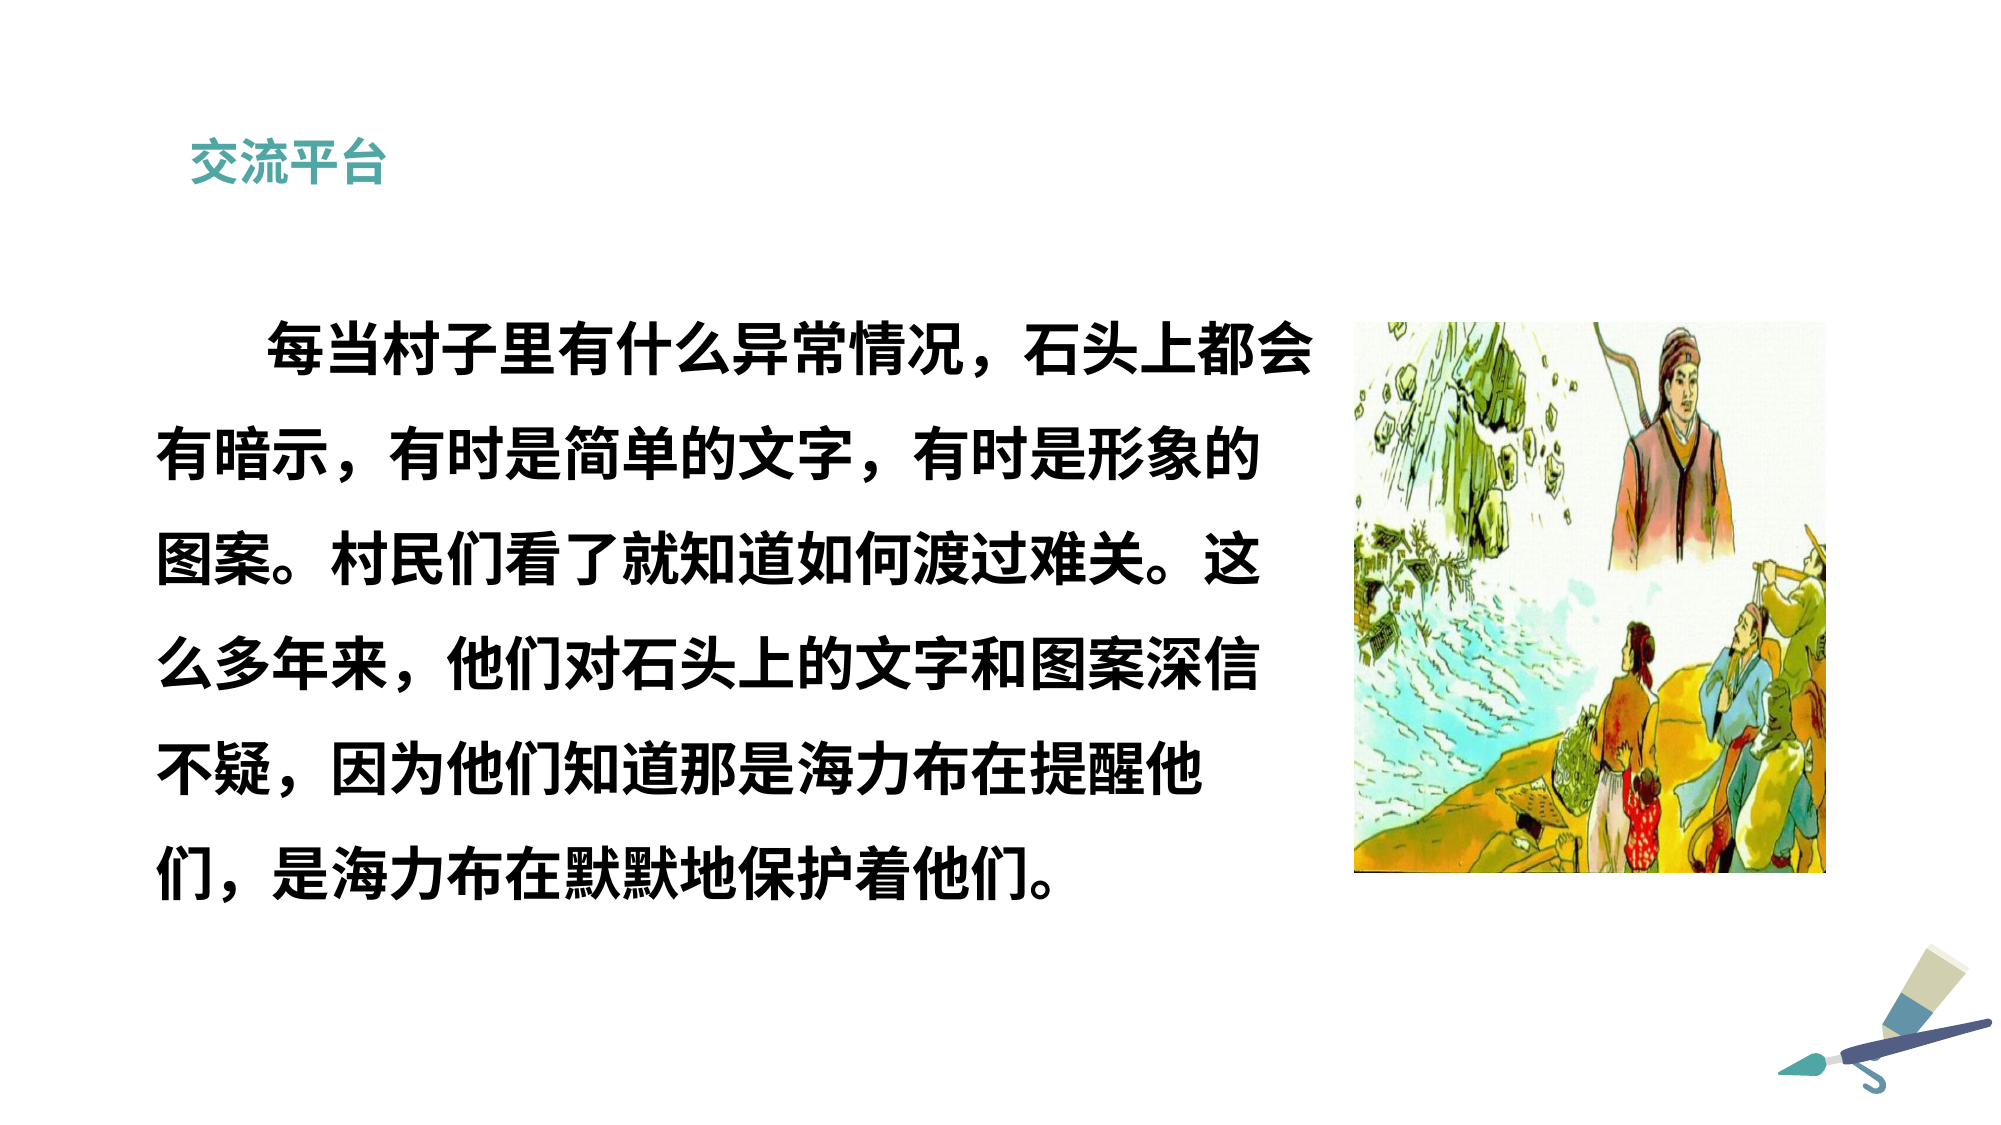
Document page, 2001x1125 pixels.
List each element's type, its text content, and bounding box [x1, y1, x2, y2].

text_box 交流平台 [174, 123, 405, 199]
picture [1354, 322, 1826, 873]
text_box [1811, 945, 1974, 1125]
text_box 每当村子里有什么异常情况，石头上都会有暗示，有时是简单的文字，有时是形象的图案。村民们看了就知道如何渡过难关。这么多年来，他们对石头上的文字和图案深信不疑，因为他们知道那是海力布在提醒他们，是海力布在默默地保护着他们。 [140, 270, 1330, 915]
